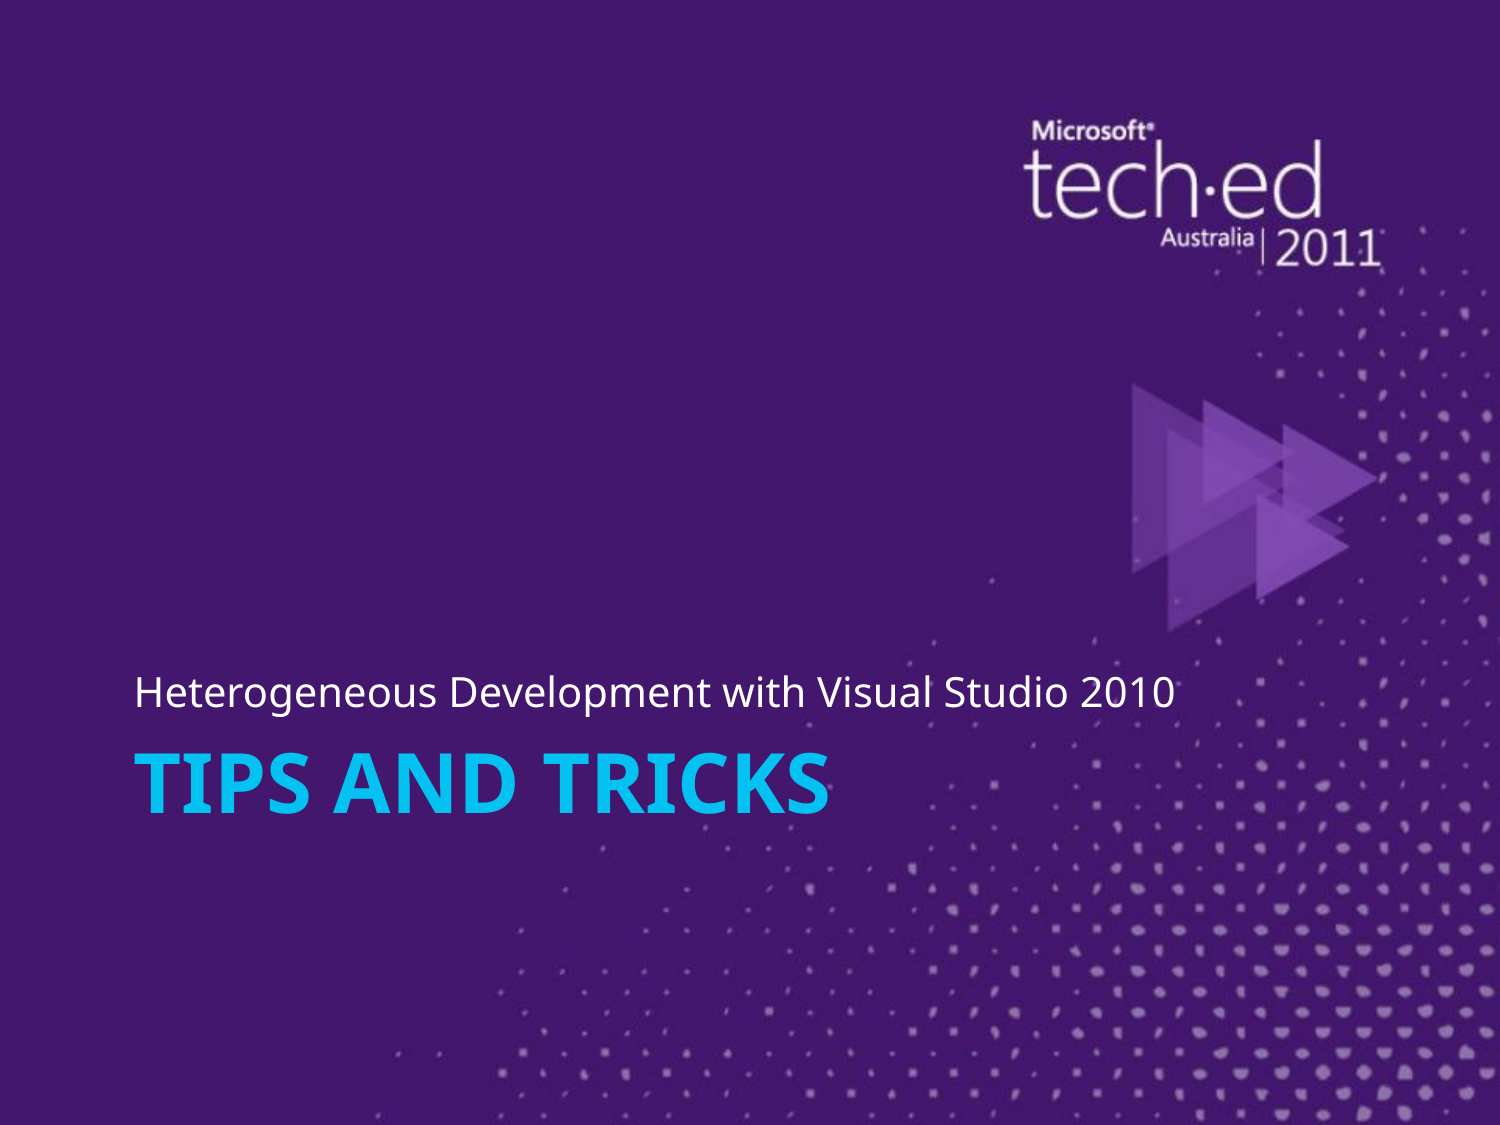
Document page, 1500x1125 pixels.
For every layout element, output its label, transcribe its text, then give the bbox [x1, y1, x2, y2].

list Heterogeneous Development with Visual Studio 2010 [118, 476, 1394, 723]
title Tips and Tricks [118, 723, 1394, 947]
picture [0, 0, 1500, 1125]
